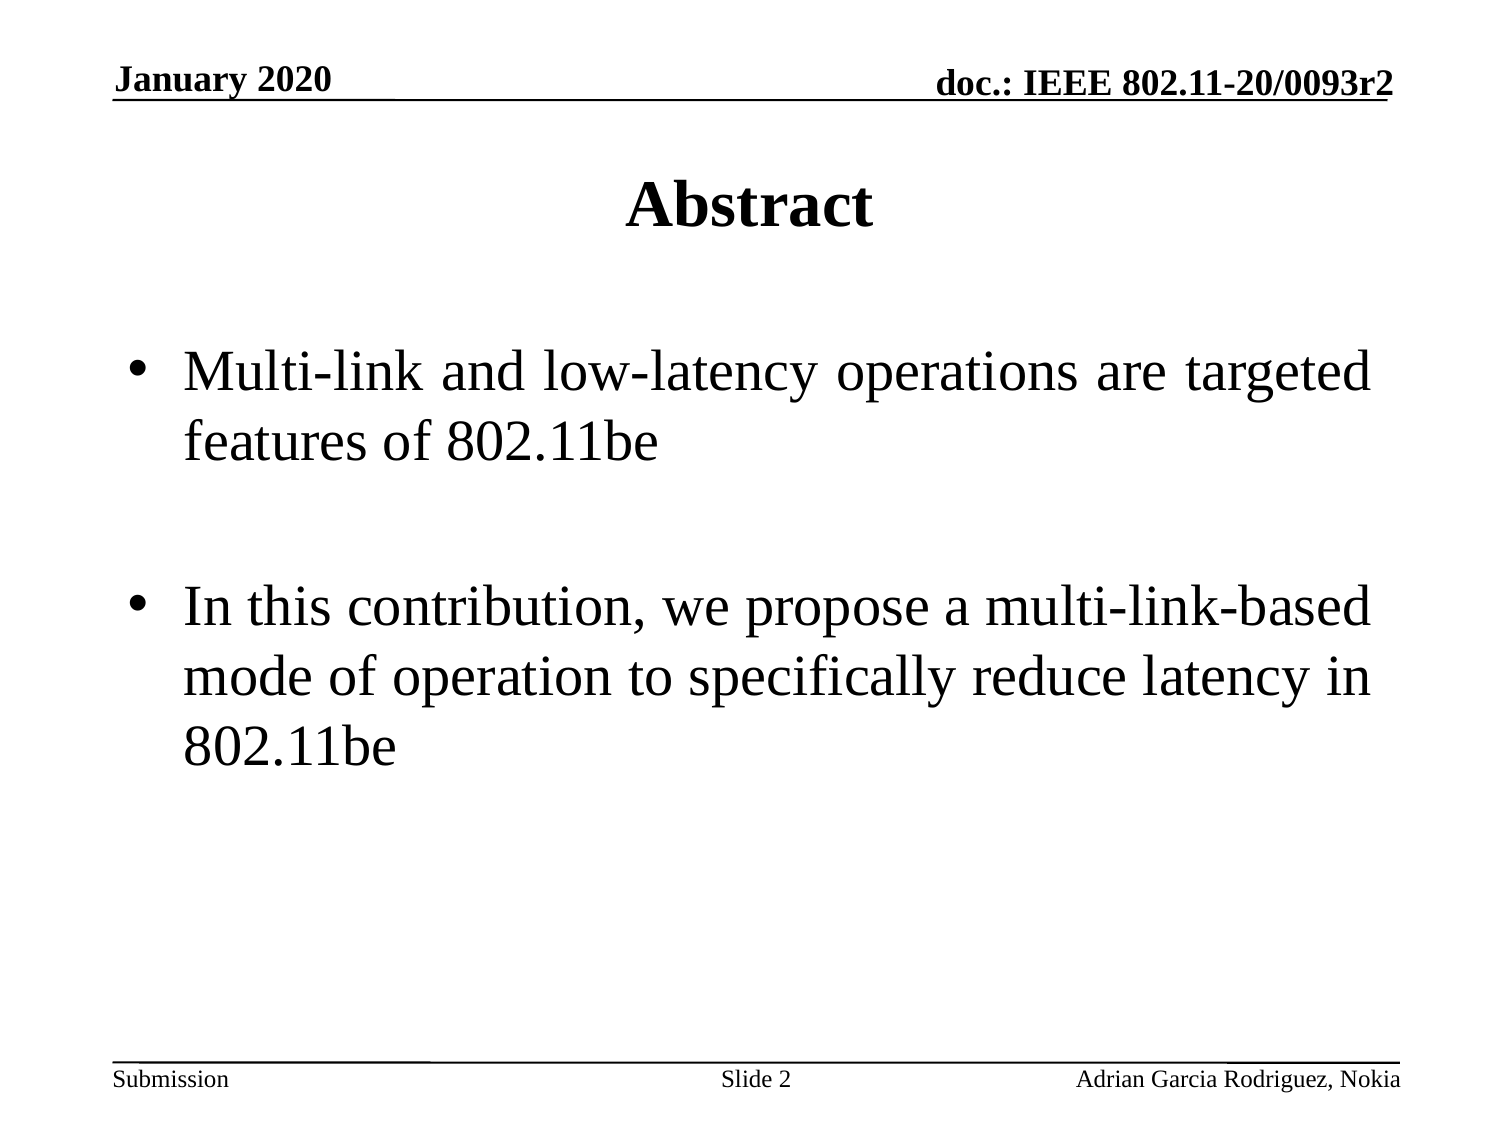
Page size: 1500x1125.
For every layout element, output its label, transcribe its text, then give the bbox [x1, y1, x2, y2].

slide_number Slide 2 [712, 1061, 800, 1123]
footer Adrian Garcia Rodriguez, Nokia [902, 1061, 1402, 1093]
title Abstract [112, 112, 1388, 288]
list Multi-link and low-latency operations are targeted features of 802.11be In this contribution, we propose a multi-link-based mode of operation to specifically reduce latency in 802.11be [112, 324, 1388, 1001]
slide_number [114, 54, 540, 100]
